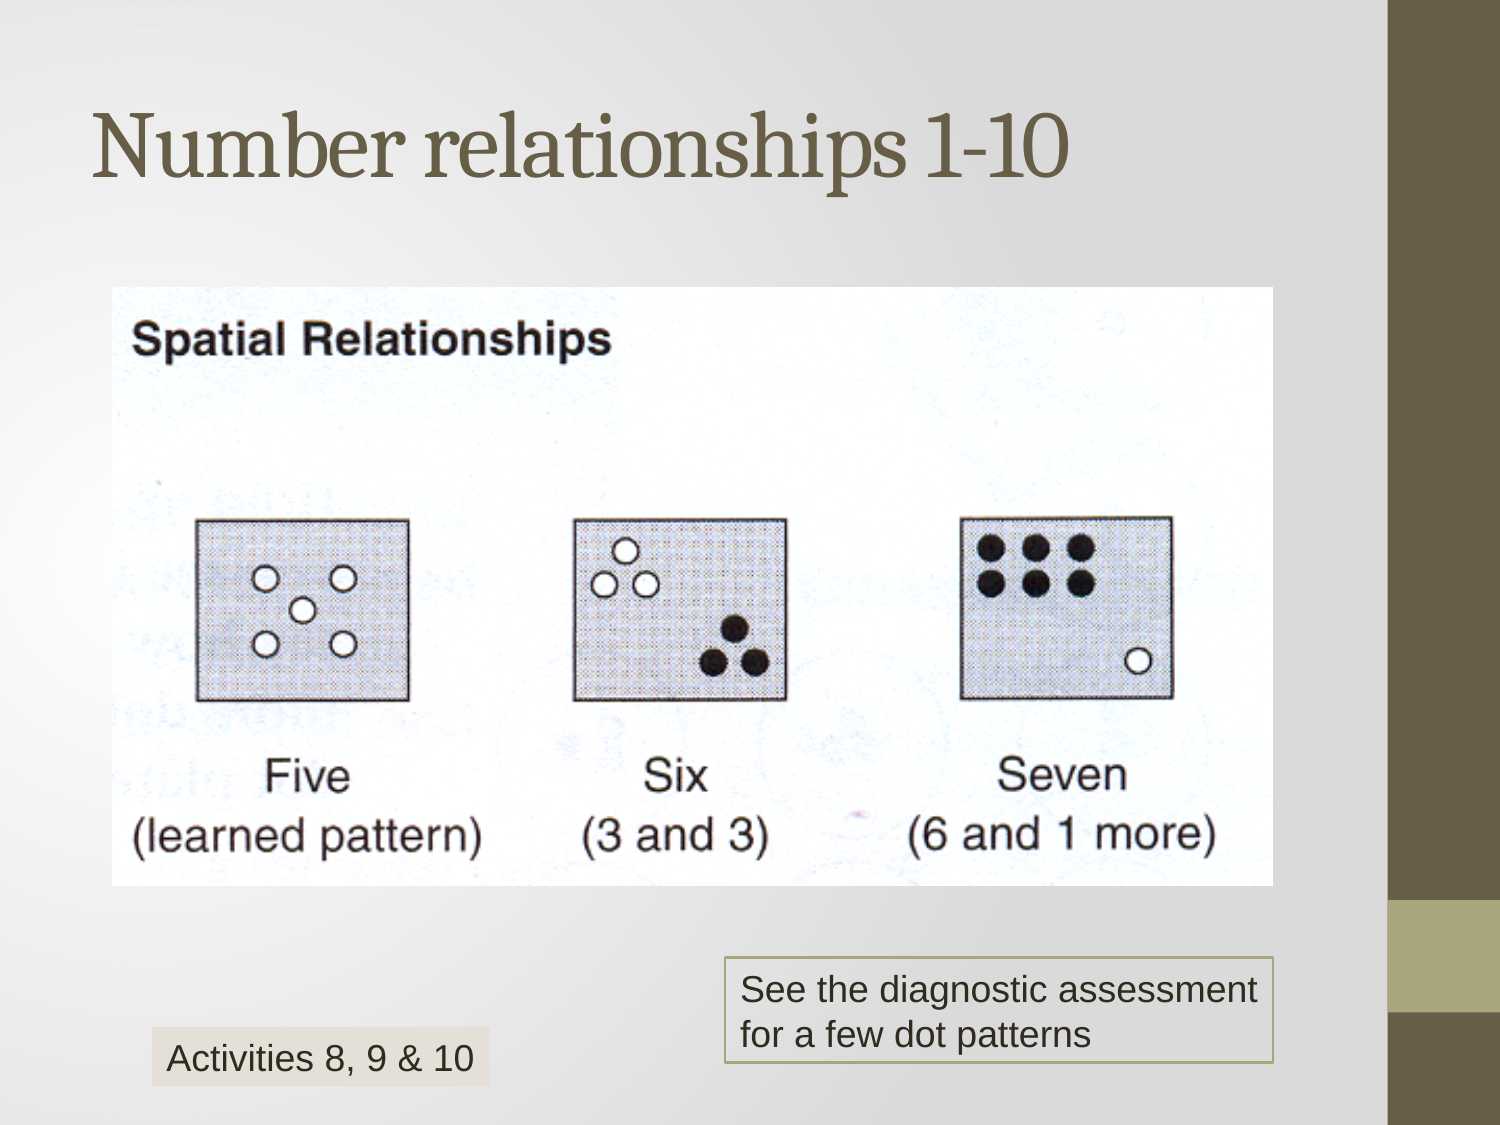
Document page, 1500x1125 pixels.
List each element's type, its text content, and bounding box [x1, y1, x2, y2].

title Number relationships 1-10 [75, 45, 1325, 233]
text_box See the diagnostic assessment for a few dot patterns [725, 957, 1273, 1063]
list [111, 286, 1274, 886]
text_box Activities 8, 9 & 10 [151, 1026, 490, 1087]
